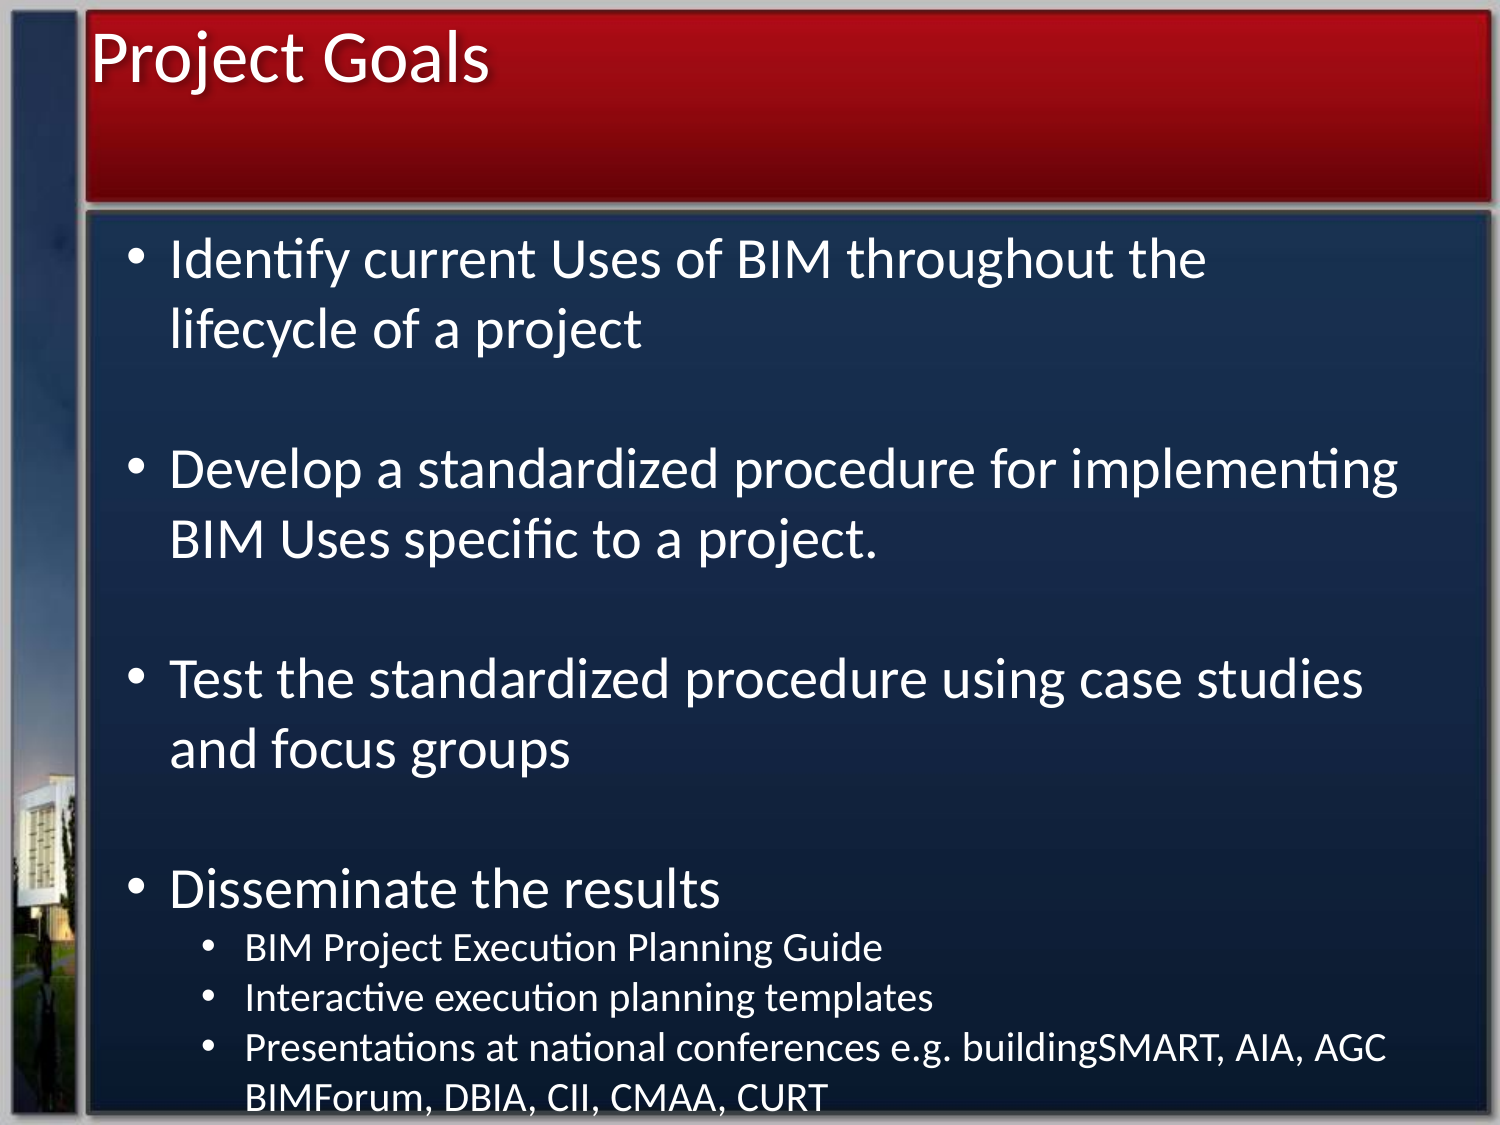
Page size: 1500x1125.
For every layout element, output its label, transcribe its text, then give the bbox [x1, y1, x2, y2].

picture [0, 0, 1500, 1125]
text_box Identify current Uses of BIM throughout the lifecycle of a project Develop a standardized procedure for implementing BIM Uses specific to a project. Test the standardized procedure using case studies and focus groups Disseminate the results BIM Project Execution Planning Guide Interactive execution planning templates Presentations at national conferences e.g. buildingSMART, AIA, AGC BIMForum, DBIA, CII, CMAA, CURT Articles in industry and academic publications [87, 212, 1425, 1125]
text_box Project Goals [75, 0, 1375, 105]
